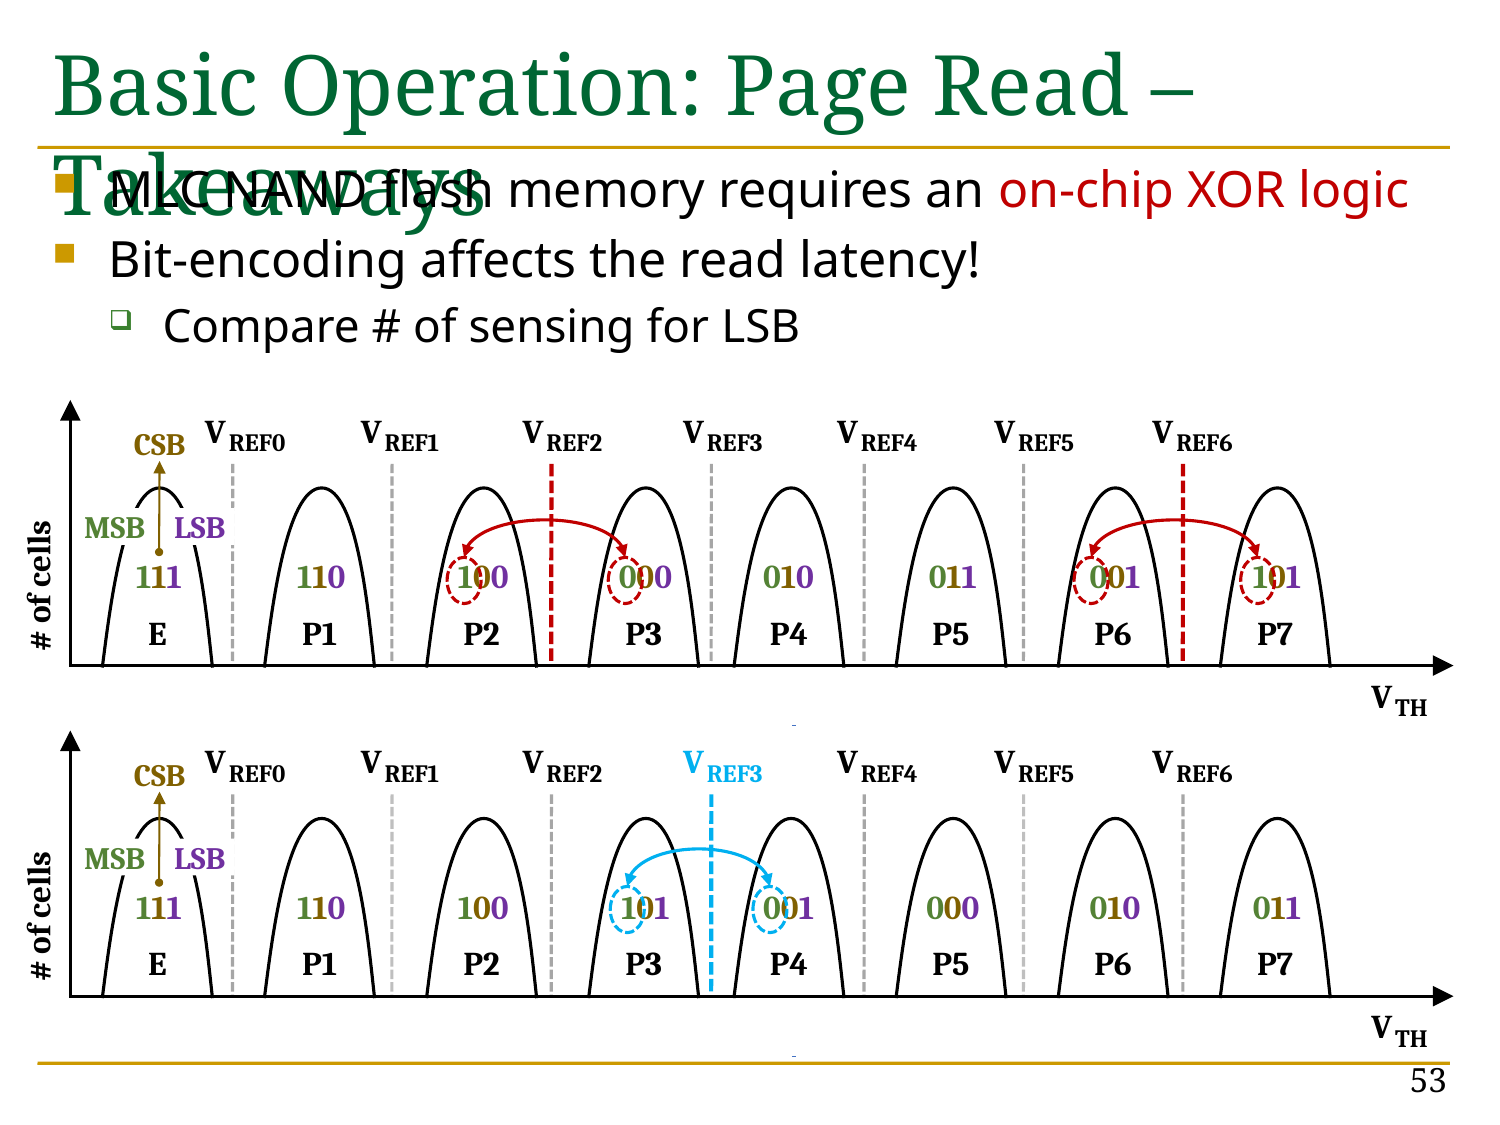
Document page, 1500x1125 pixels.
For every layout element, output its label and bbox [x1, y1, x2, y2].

text_box [16, 399, 1474, 1059]
list [37, 1059, 1450, 1063]
slide_number [1111, 1059, 1462, 1112]
title [37, 24, 1450, 149]
list [37, 149, 1450, 399]
